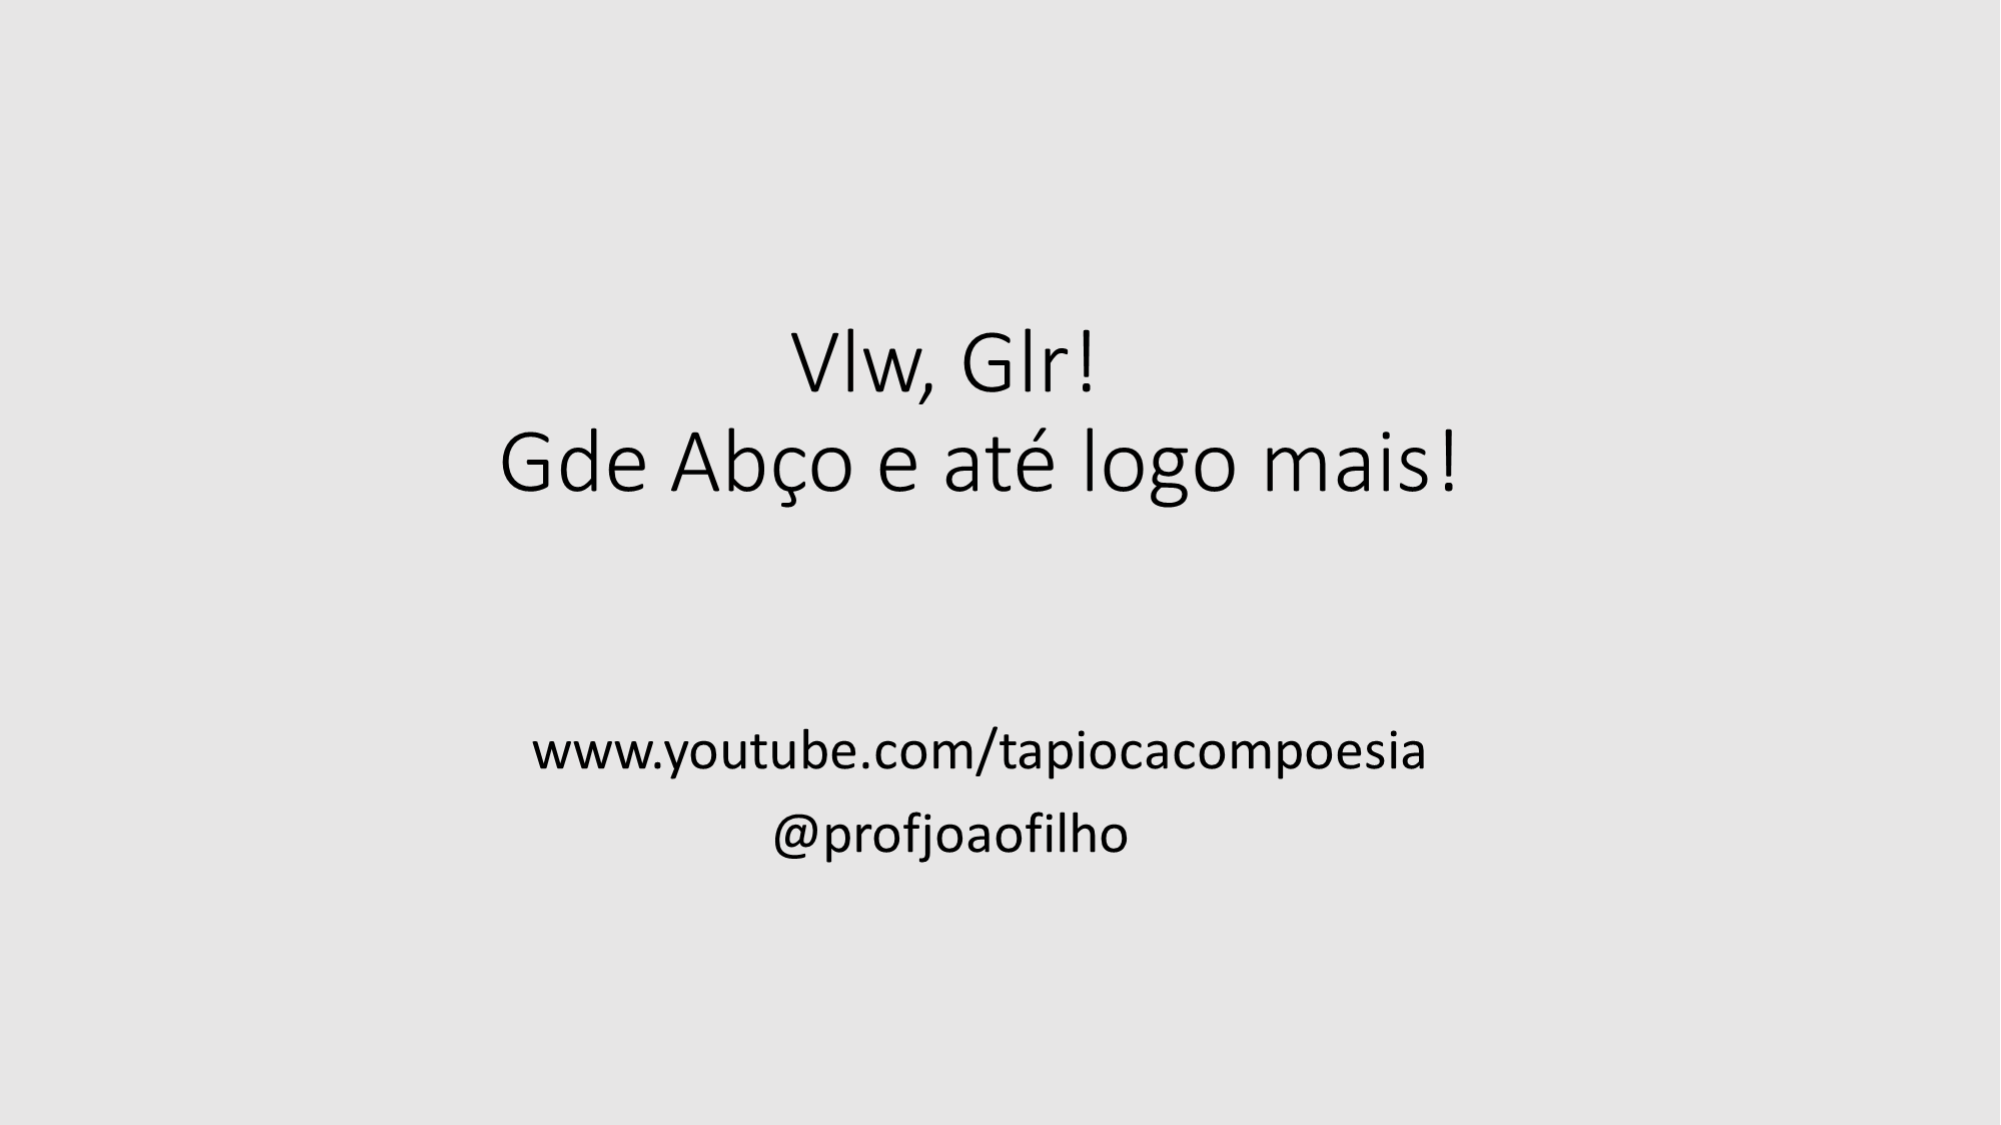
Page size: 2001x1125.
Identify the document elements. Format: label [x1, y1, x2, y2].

picture [496, 696, 1463, 903]
list [443, 277, 1517, 570]
